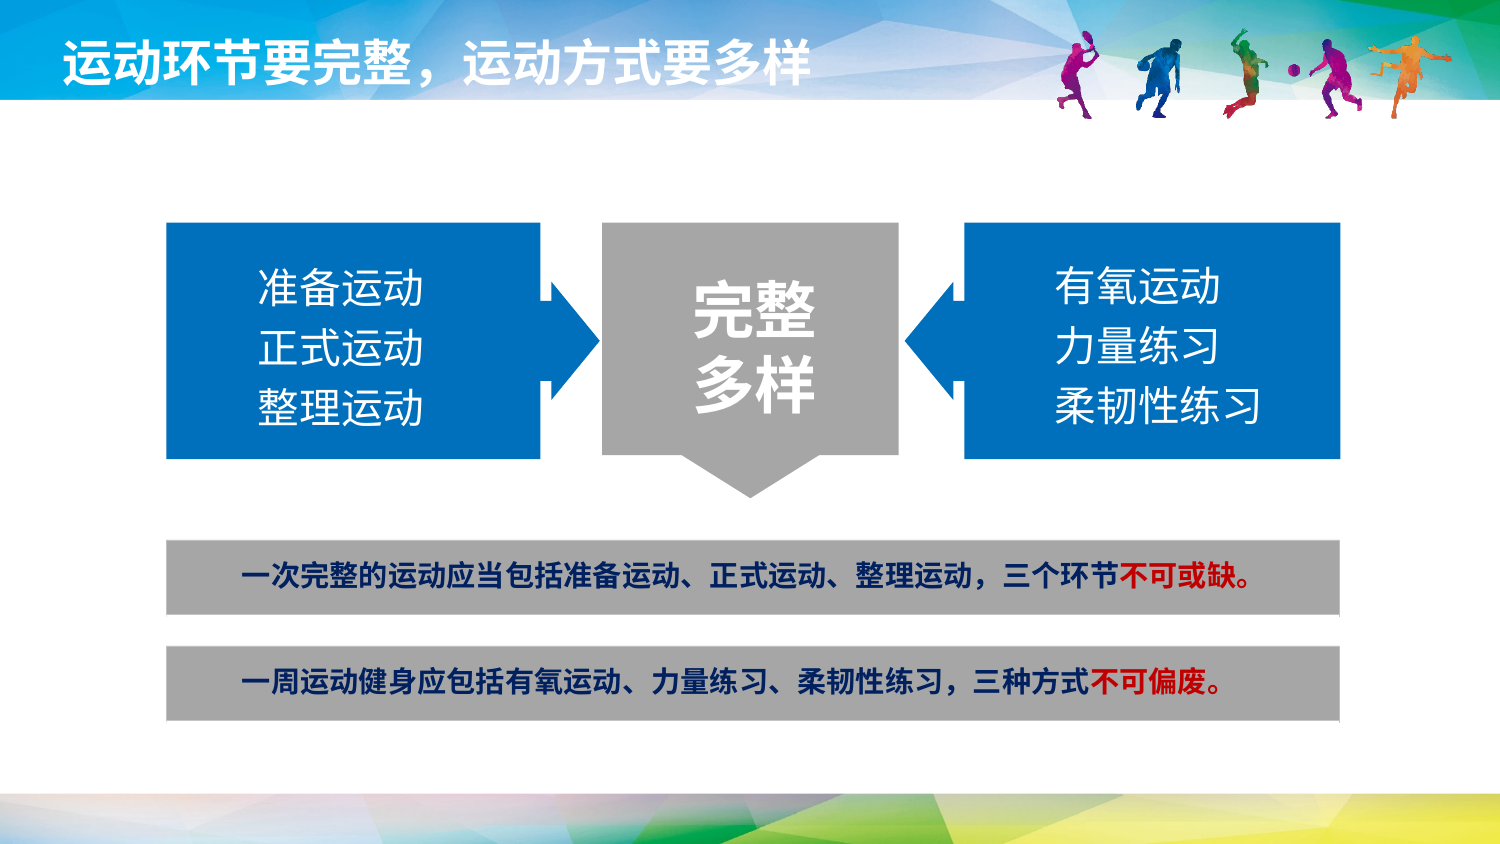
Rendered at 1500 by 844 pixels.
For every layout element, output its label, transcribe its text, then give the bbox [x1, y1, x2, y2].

picture [317, 0, 1500, 119]
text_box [601, 222, 899, 499]
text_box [166, 222, 600, 460]
picture [0, 794, 1500, 844]
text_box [166, 539, 1340, 617]
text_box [166, 645, 1340, 723]
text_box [904, 222, 1341, 460]
text_box 运动环节要完整，运动方式要多样 [47, 24, 828, 99]
